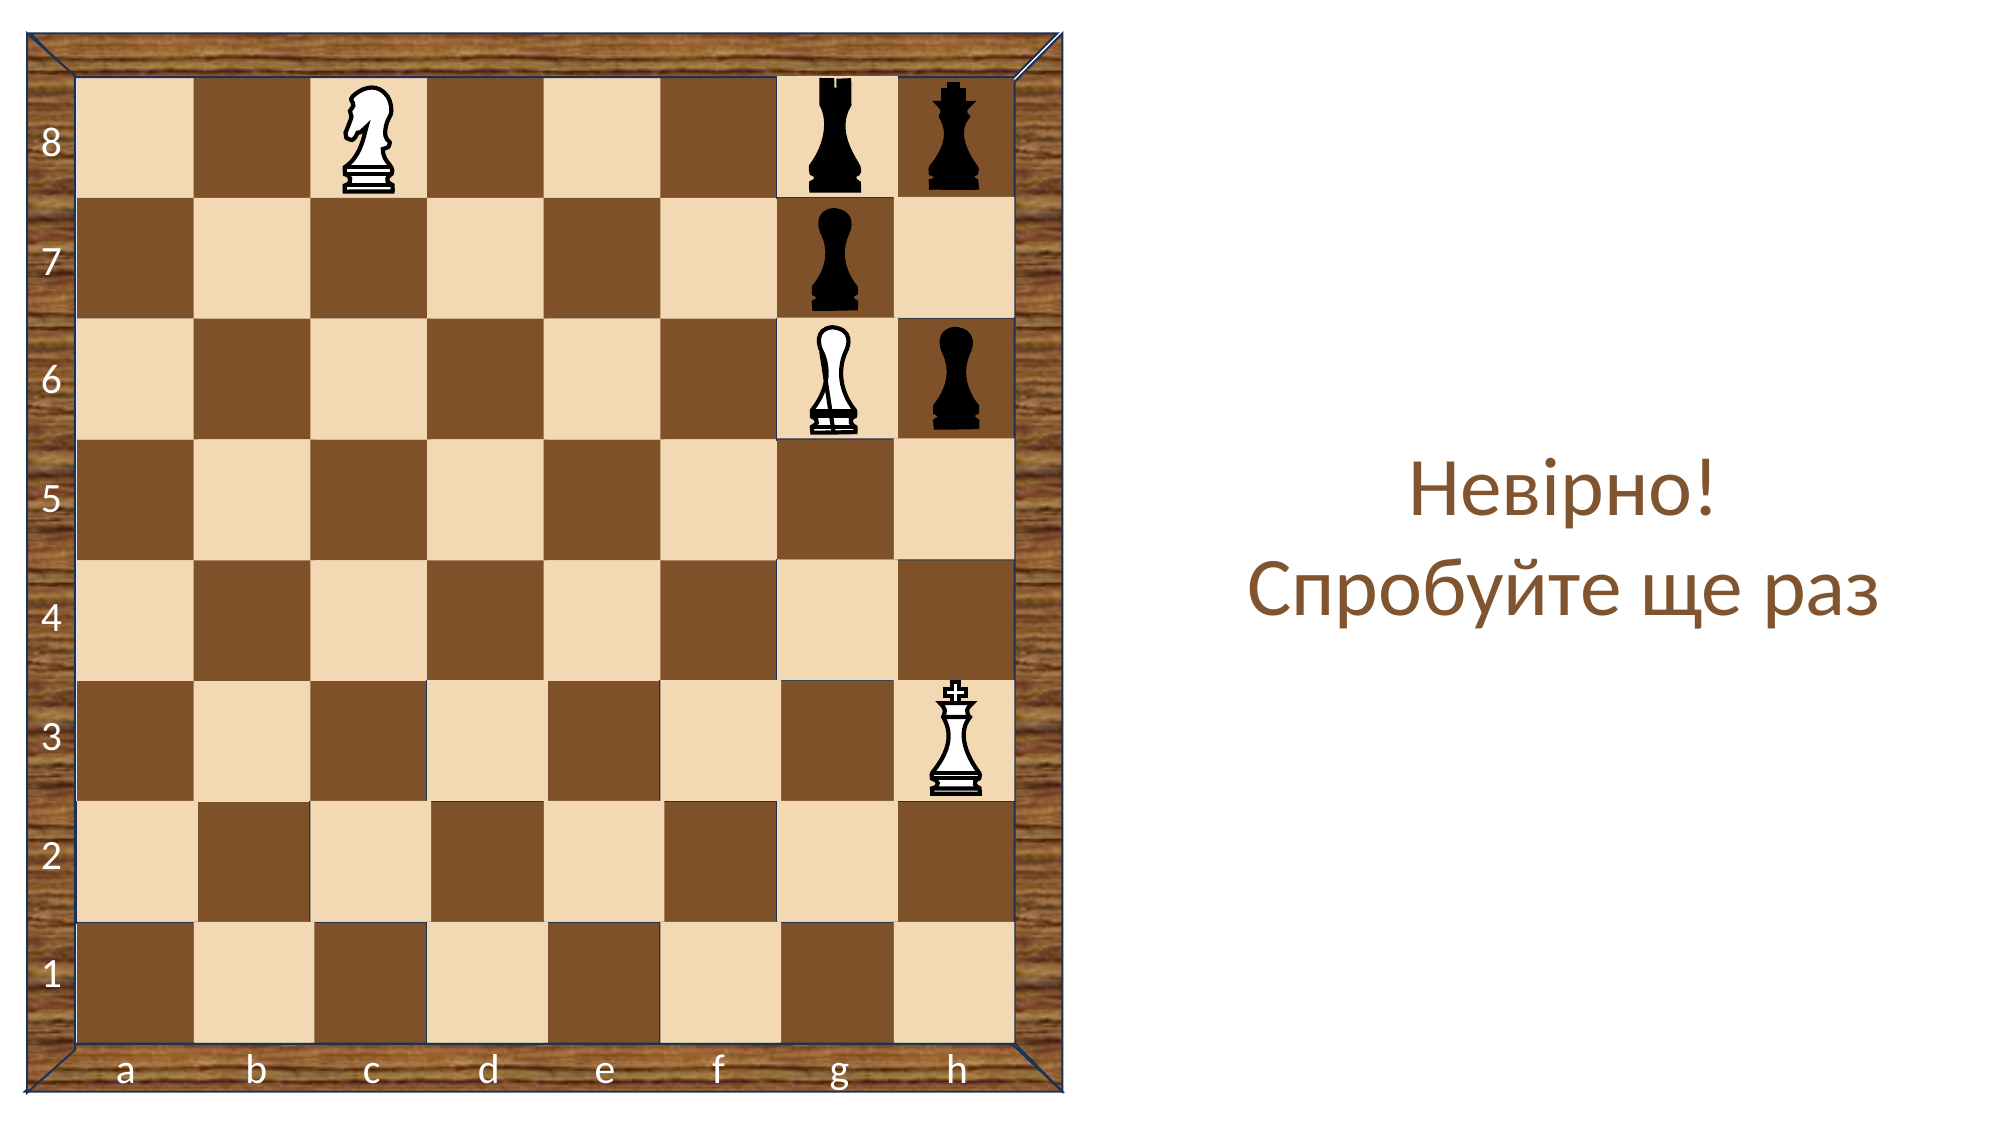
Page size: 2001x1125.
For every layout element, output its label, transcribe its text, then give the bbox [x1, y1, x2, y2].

text_box [309, 680, 426, 800]
text_box [76, 800, 199, 923]
text_box b [230, 1034, 278, 1100]
text_box [543, 79, 659, 197]
text_box [893, 196, 1015, 319]
text_box [543, 559, 659, 680]
text_box [666, 802, 776, 921]
text_box [776, 800, 899, 923]
text_box [30, 1042, 100, 1093]
text_box [543, 439, 659, 559]
text_box [426, 679, 549, 802]
text_box [77, 439, 193, 559]
text_box [659, 79, 776, 197]
text_box [426, 79, 543, 197]
text_box [77, 923, 193, 1042]
text_box 5 [25, 463, 73, 529]
text_box [395, 1042, 463, 1093]
text_box [543, 197, 659, 318]
text_box [511, 1042, 579, 1093]
text_box [193, 197, 309, 318]
text_box 4 [25, 582, 73, 648]
text_box e [579, 1034, 627, 1100]
text_box [77, 197, 193, 318]
text_box [659, 197, 776, 318]
text_box [776, 439, 893, 558]
text_box [77, 79, 193, 197]
text_box [199, 801, 309, 921]
text_box [29, 32, 1060, 79]
text_box [309, 318, 426, 439]
text_box [659, 679, 782, 802]
text_box 6 [25, 344, 73, 410]
text_box 1 [25, 938, 73, 1004]
text_box [659, 921, 782, 1044]
text_box [193, 680, 309, 801]
text_box g [814, 1034, 862, 1100]
text_box [309, 559, 426, 680]
text_box [77, 318, 193, 439]
text_box [549, 923, 659, 1042]
text_box [862, 1042, 931, 1093]
text_box [776, 198, 893, 317]
text_box [899, 560, 1013, 679]
text_box [309, 197, 426, 318]
text_box f [697, 1034, 745, 1100]
text_box [426, 559, 543, 679]
text_box [26, 31, 77, 1096]
text_box [193, 79, 309, 197]
text_box 8 [25, 107, 73, 172]
text_box [782, 681, 893, 800]
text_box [344, 87, 393, 192]
text_box [543, 800, 666, 923]
text_box [782, 923, 893, 1042]
text_box [659, 559, 776, 679]
text_box [776, 75, 899, 198]
text_box h [931, 1034, 979, 1100]
text_box [77, 680, 193, 800]
text_box [1013, 30, 1064, 1090]
text_box [148, 1042, 230, 1093]
text_box [309, 79, 426, 197]
text_box [543, 318, 659, 439]
text_box c [348, 1034, 395, 1100]
text_box [426, 439, 543, 559]
text_box [776, 558, 899, 681]
text_box [893, 437, 1015, 560]
text_box [893, 921, 1015, 1044]
text_box [278, 1042, 348, 1093]
text_box [193, 559, 309, 680]
text_box [979, 1044, 1065, 1093]
text_box [309, 800, 432, 923]
text_box [432, 802, 543, 921]
text_box [549, 680, 659, 800]
text_box [193, 439, 309, 559]
text_box [77, 559, 193, 680]
text_box 3 [25, 701, 73, 767]
text_box [193, 921, 316, 1044]
text_box [899, 319, 1013, 437]
text_box [899, 79, 1014, 196]
text_box [426, 318, 543, 439]
text_box [659, 439, 776, 559]
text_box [814, 211, 855, 308]
text_box [309, 439, 426, 559]
text_box 7 [25, 226, 73, 291]
text_box [899, 802, 1013, 921]
text_box [810, 80, 860, 191]
text_box [426, 921, 549, 1044]
text_box [893, 679, 1015, 802]
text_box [811, 327, 856, 433]
text_box [659, 318, 776, 439]
text_box d [463, 1034, 511, 1100]
text_box [316, 923, 426, 1042]
text_box [627, 1042, 697, 1093]
text_box [426, 197, 543, 318]
text_box [776, 317, 899, 439]
text_box [745, 1042, 814, 1093]
text_box 2 [25, 820, 73, 885]
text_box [936, 329, 977, 427]
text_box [931, 84, 976, 187]
text_box Невірно! Спробуйте ще раз [1214, 425, 1914, 640]
text_box [193, 318, 309, 439]
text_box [931, 682, 980, 794]
text_box a [100, 1034, 148, 1100]
